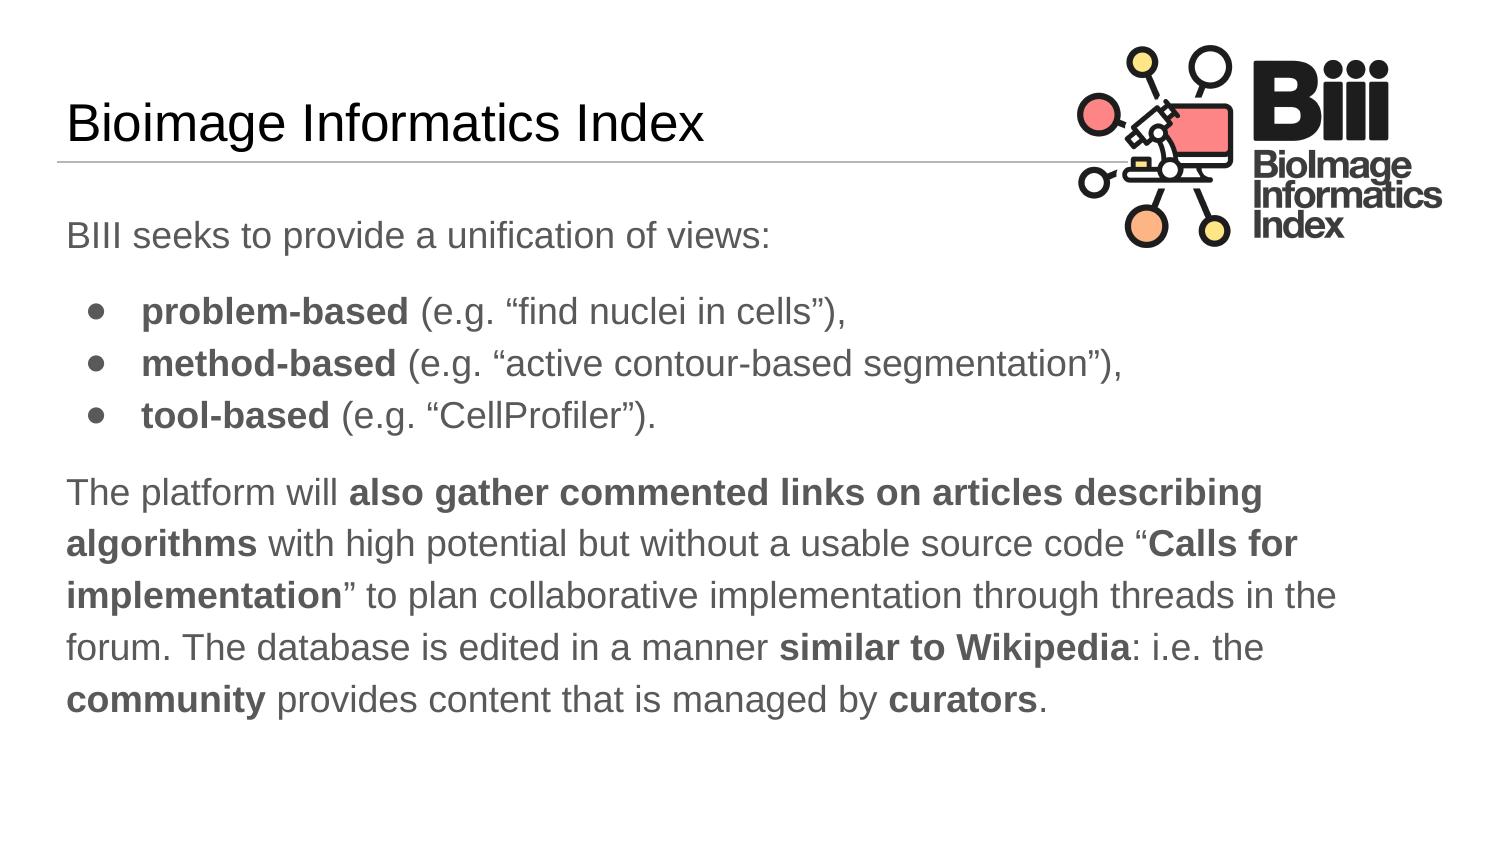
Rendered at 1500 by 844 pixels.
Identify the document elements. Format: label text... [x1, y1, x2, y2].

picture [1070, 38, 1450, 256]
title Bioimage Informatics Index [51, 72, 1065, 167]
list BIII seeks to provide a unification of views: problem-based (e.g. “find nuclei in cells”), method-based (e.g. “active contour-based segmentation”), tool-based (e.g. “CellProfiler”). The platform will also gather commented links on articles describing algorithms with high potential but without a usable source code “Calls for implementation” to plan collaborative implementation through threads in the forum. The database is edited in a manner similar to Wikipedia: i.e. the community provides content that is managed by curators. [51, 189, 1449, 750]
